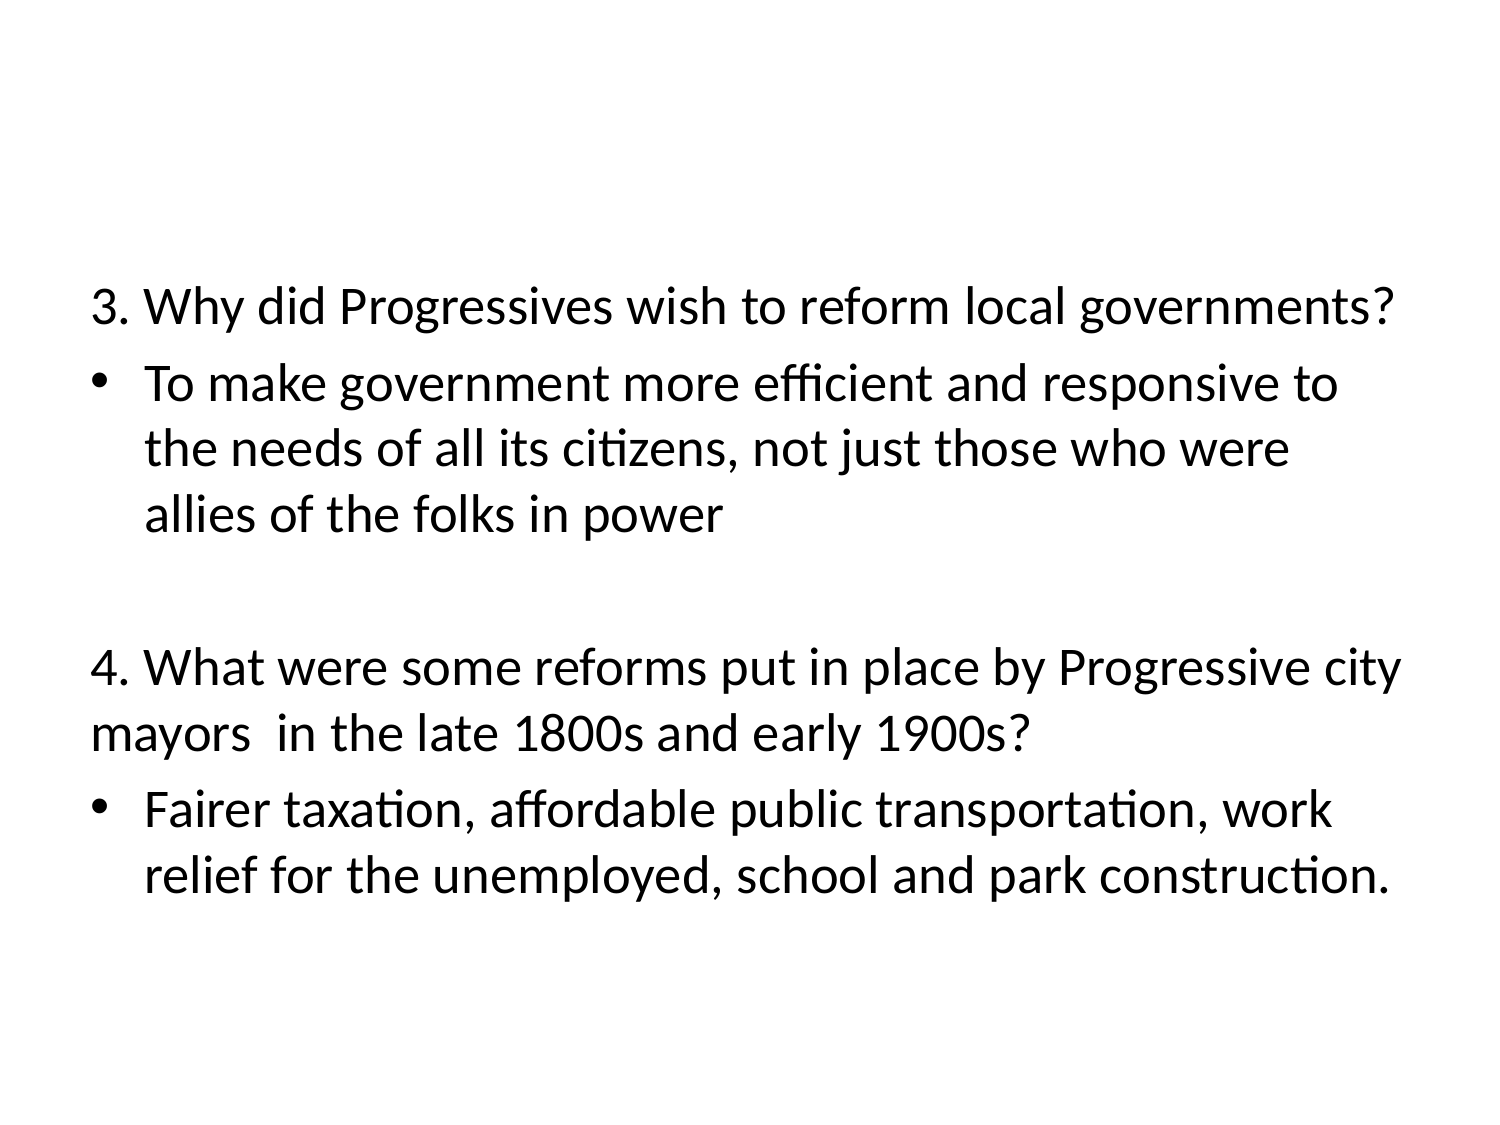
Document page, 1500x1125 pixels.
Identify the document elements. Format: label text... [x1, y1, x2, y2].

list 3. Why did Progressives wish to reform local governments? To make government more efficient and responsive to the needs of all its citizens, not just those who were allies of the folks in power 4. What were some reforms put in place by Progressive city mayors in the late 1800s and early 1900s? Fairer taxation, affordable public transportation, work relief for the unemployed, school and park construction. [75, 262, 1425, 1005]
